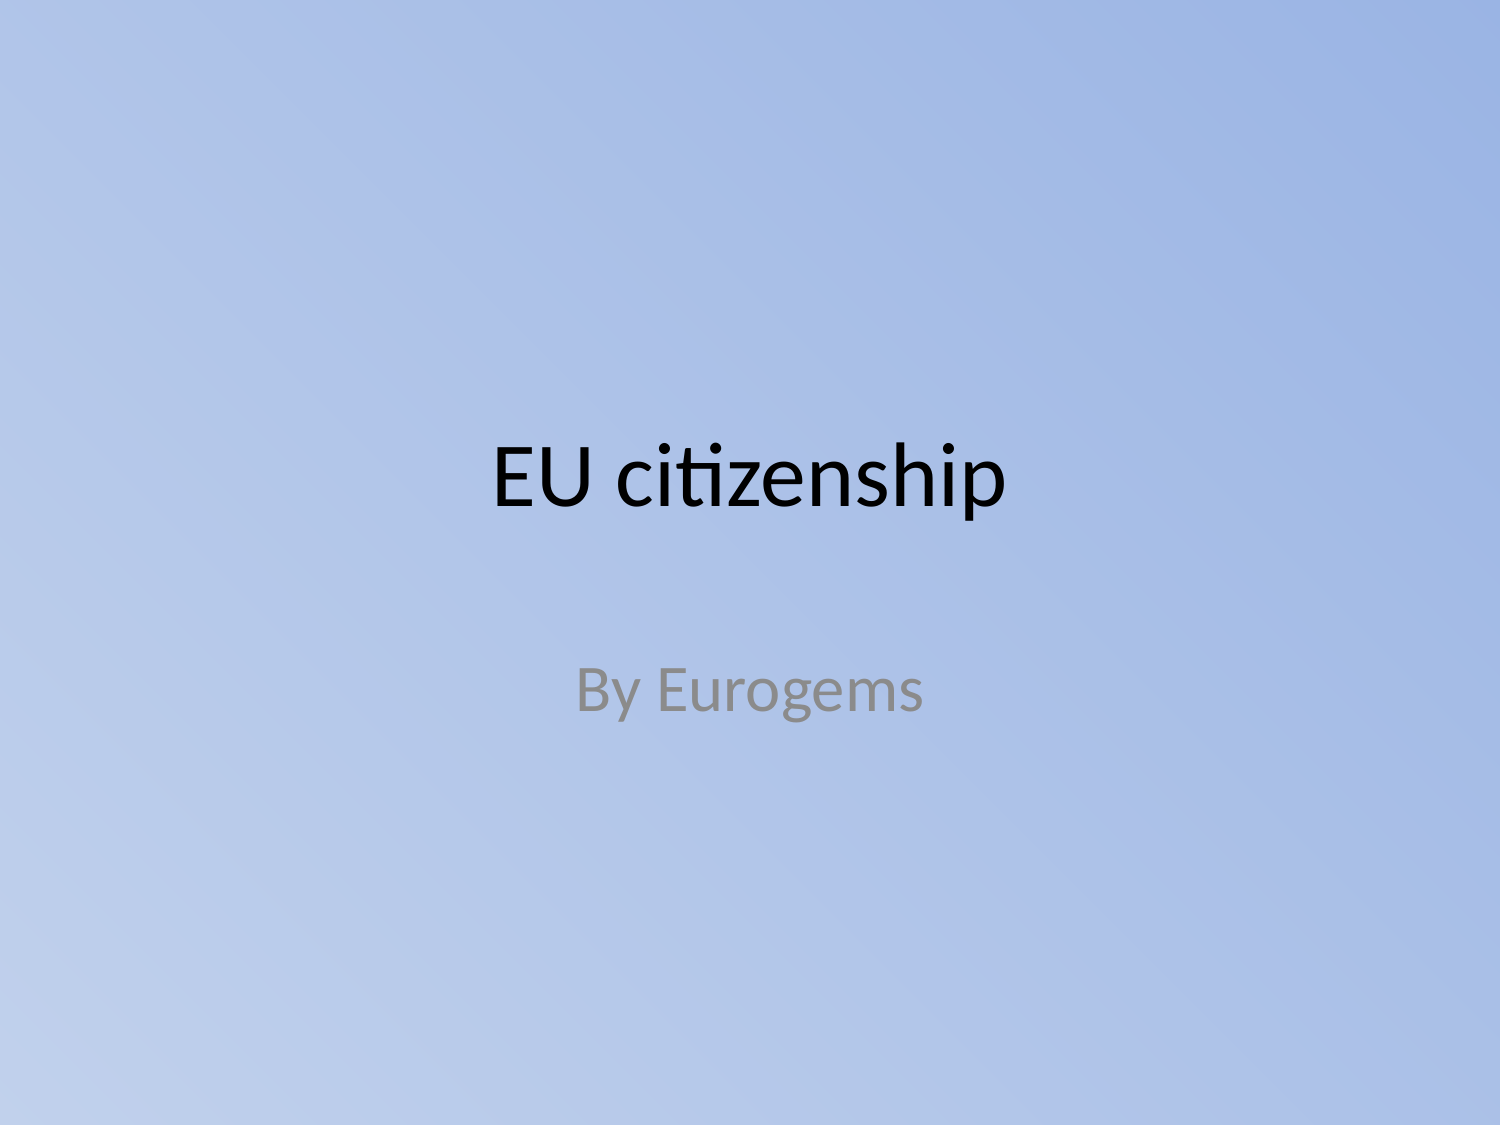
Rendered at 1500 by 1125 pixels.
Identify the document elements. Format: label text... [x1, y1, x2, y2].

subtitle By Eurogems [225, 637, 1275, 925]
title EU citizenship [112, 349, 1388, 591]
